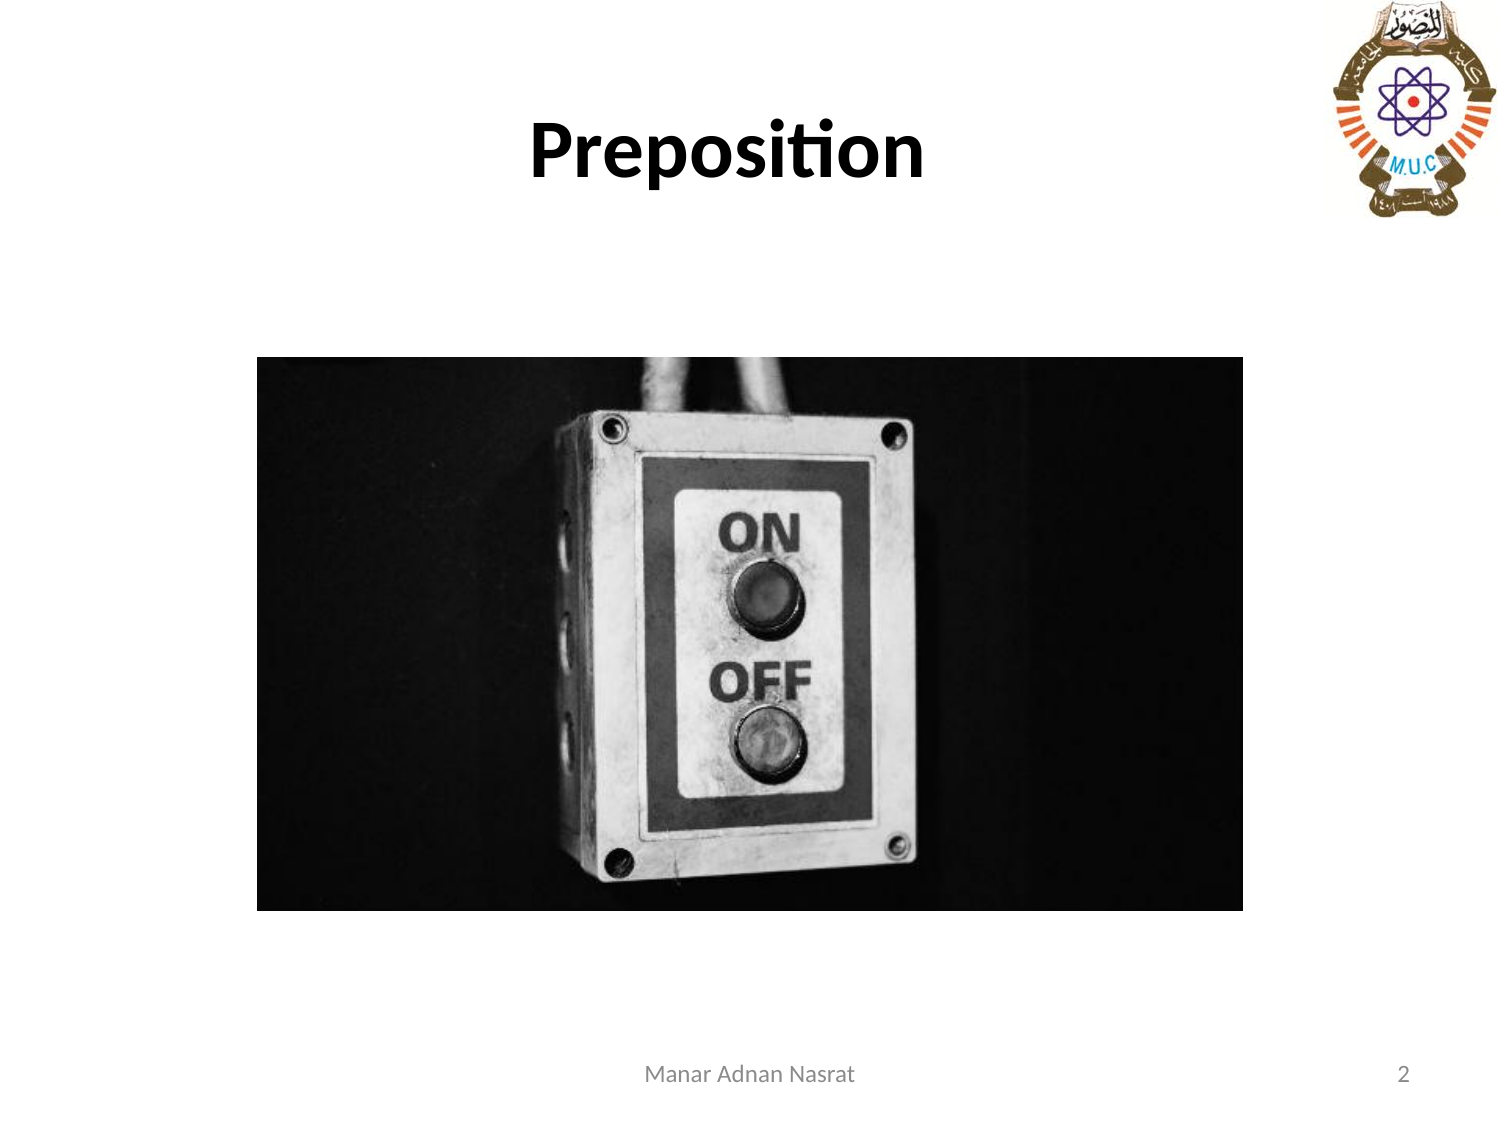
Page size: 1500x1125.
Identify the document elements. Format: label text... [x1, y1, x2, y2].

slide_number 2 [1074, 1042, 1425, 1103]
title Preposition [62, 50, 1413, 238]
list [257, 356, 1243, 911]
picture [1324, 0, 1500, 218]
footer Manar Adnan Nasrat [512, 1042, 988, 1103]
